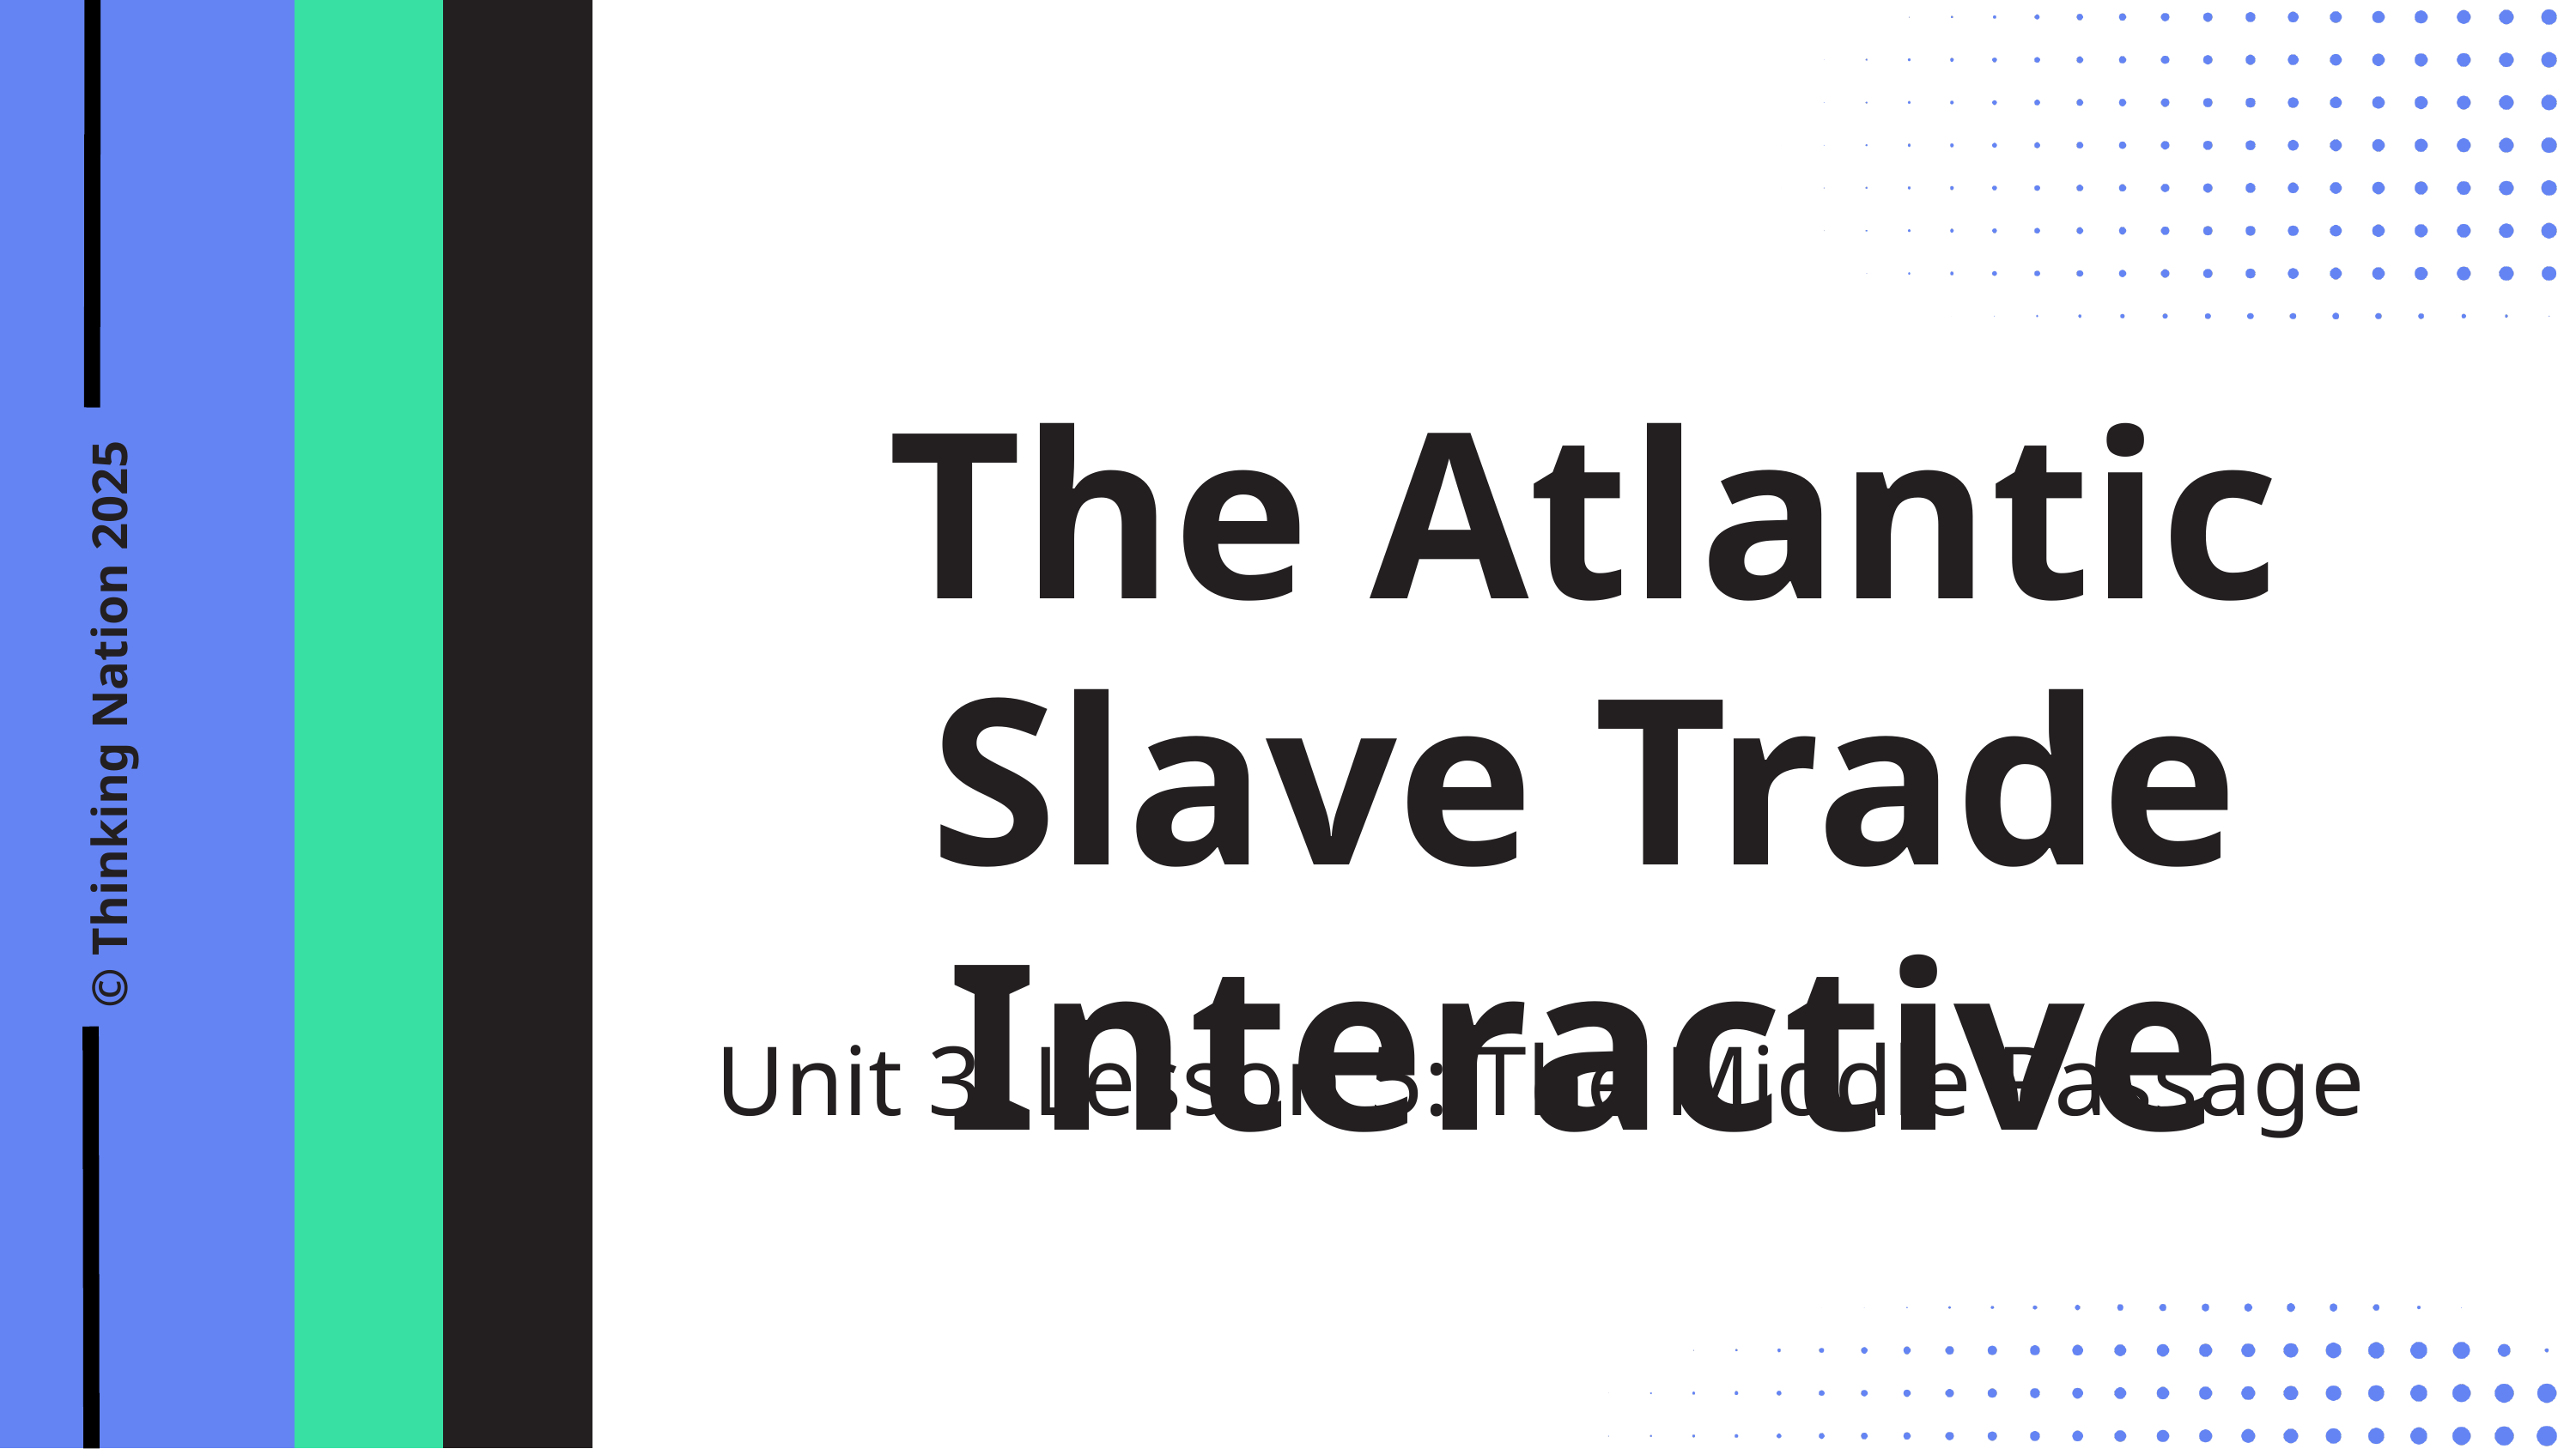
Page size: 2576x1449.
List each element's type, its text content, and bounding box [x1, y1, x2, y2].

text_box [1565, 1303, 2576, 1449]
text_box Unit 3, Lesson 5: The Middle Passage [653, 973, 2432, 1135]
text_box [1781, 0, 2576, 319]
text_box The Atlantic Slave Trade Interactive [599, 385, 2576, 1184]
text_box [0, 0, 593, 1449]
